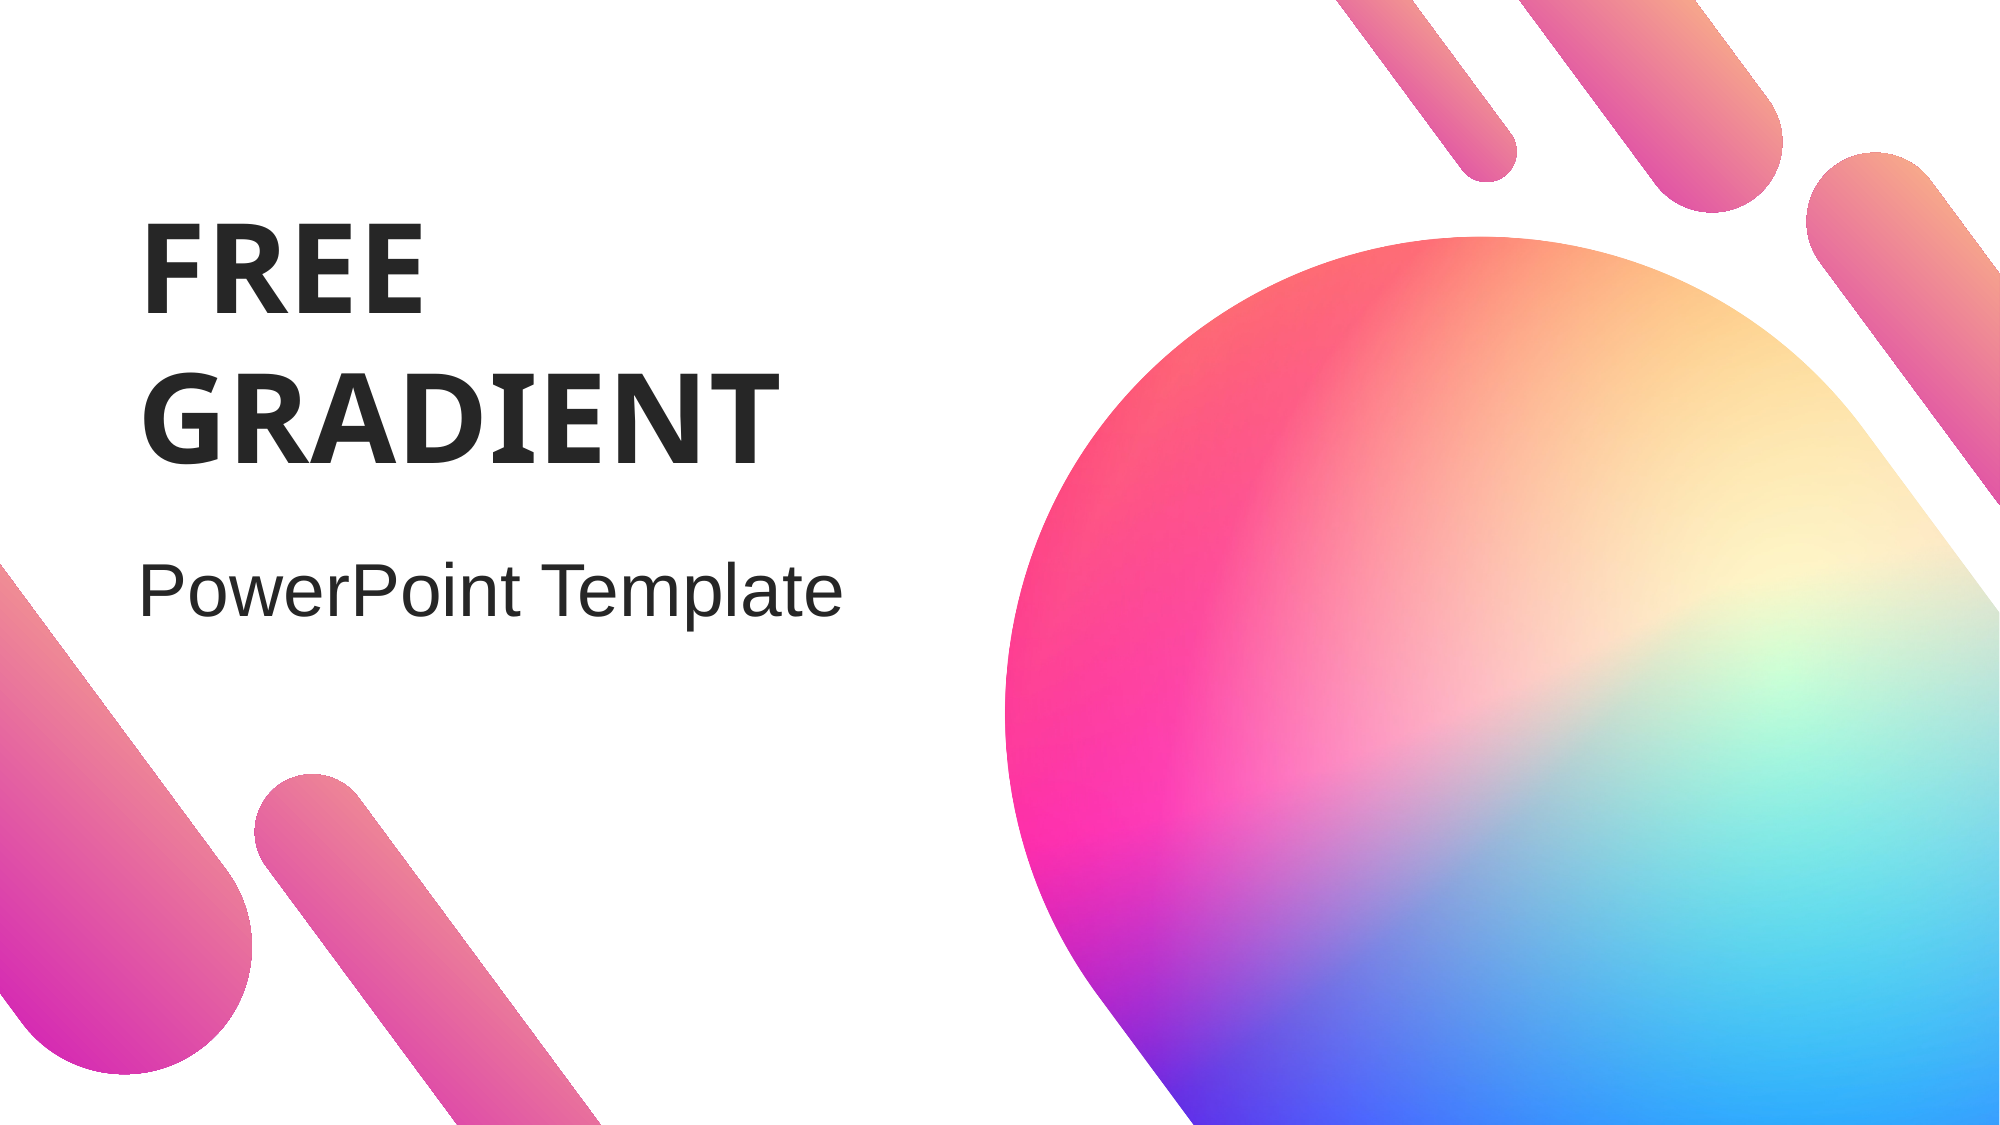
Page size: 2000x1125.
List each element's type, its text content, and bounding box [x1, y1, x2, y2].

subtitle PowerPoint Template [137, 530, 918, 728]
picture [886, 142, 2000, 1125]
title FREE GRADIENT [137, 154, 921, 489]
